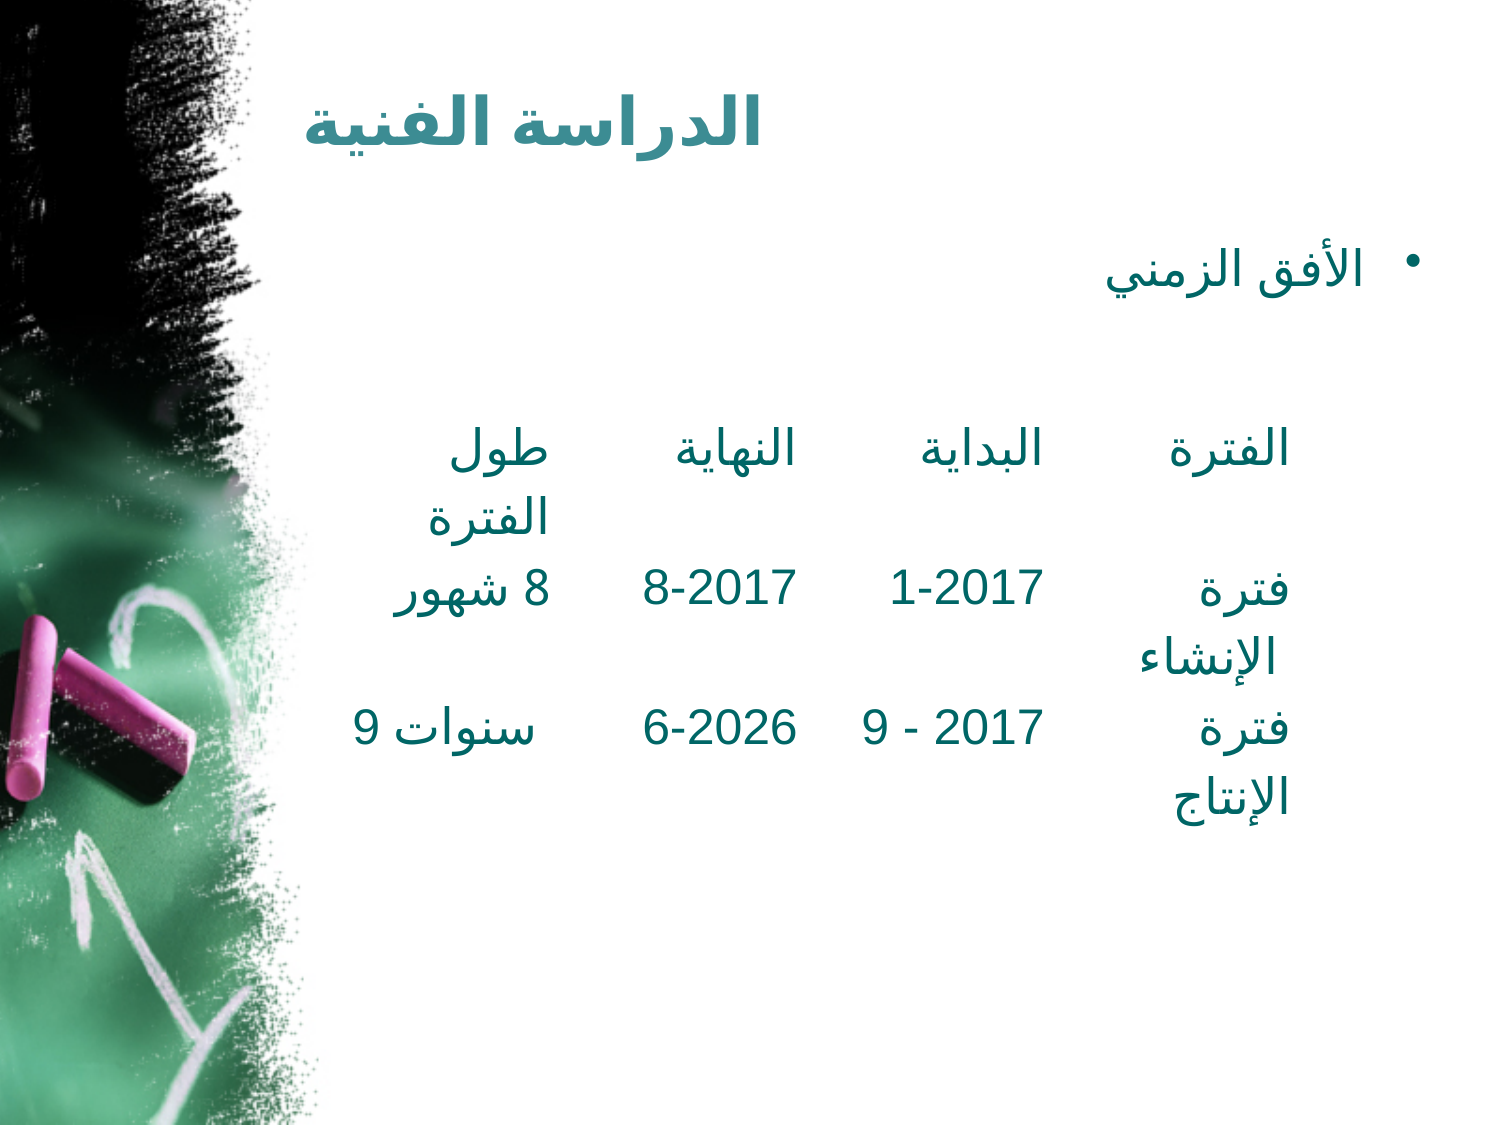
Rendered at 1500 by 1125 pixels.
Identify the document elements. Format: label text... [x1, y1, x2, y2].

table_header طول الفترة [315, 416, 562, 556]
table_cell 9 سنوات [315, 695, 562, 835]
table_cell 9 - 2017 [809, 695, 1056, 835]
table_header النهاية [562, 416, 809, 556]
table_cell 6-2026 [562, 695, 809, 835]
table_cell 8-2017 [562, 556, 809, 695]
picture [0, 0, 1500, 1125]
table_header البداية [809, 416, 1056, 556]
list الأفق الزمني [287, 228, 1438, 979]
table_cell فترة الإنشاء [1056, 556, 1303, 695]
table_cell فترة الإنتاج [1056, 695, 1303, 835]
table_cell 8 شهور [315, 556, 562, 695]
table_cell 1-2017 [809, 556, 1056, 695]
title الدراسة الفنية [287, 50, 1438, 188]
table_header الفترة [1056, 416, 1303, 556]
